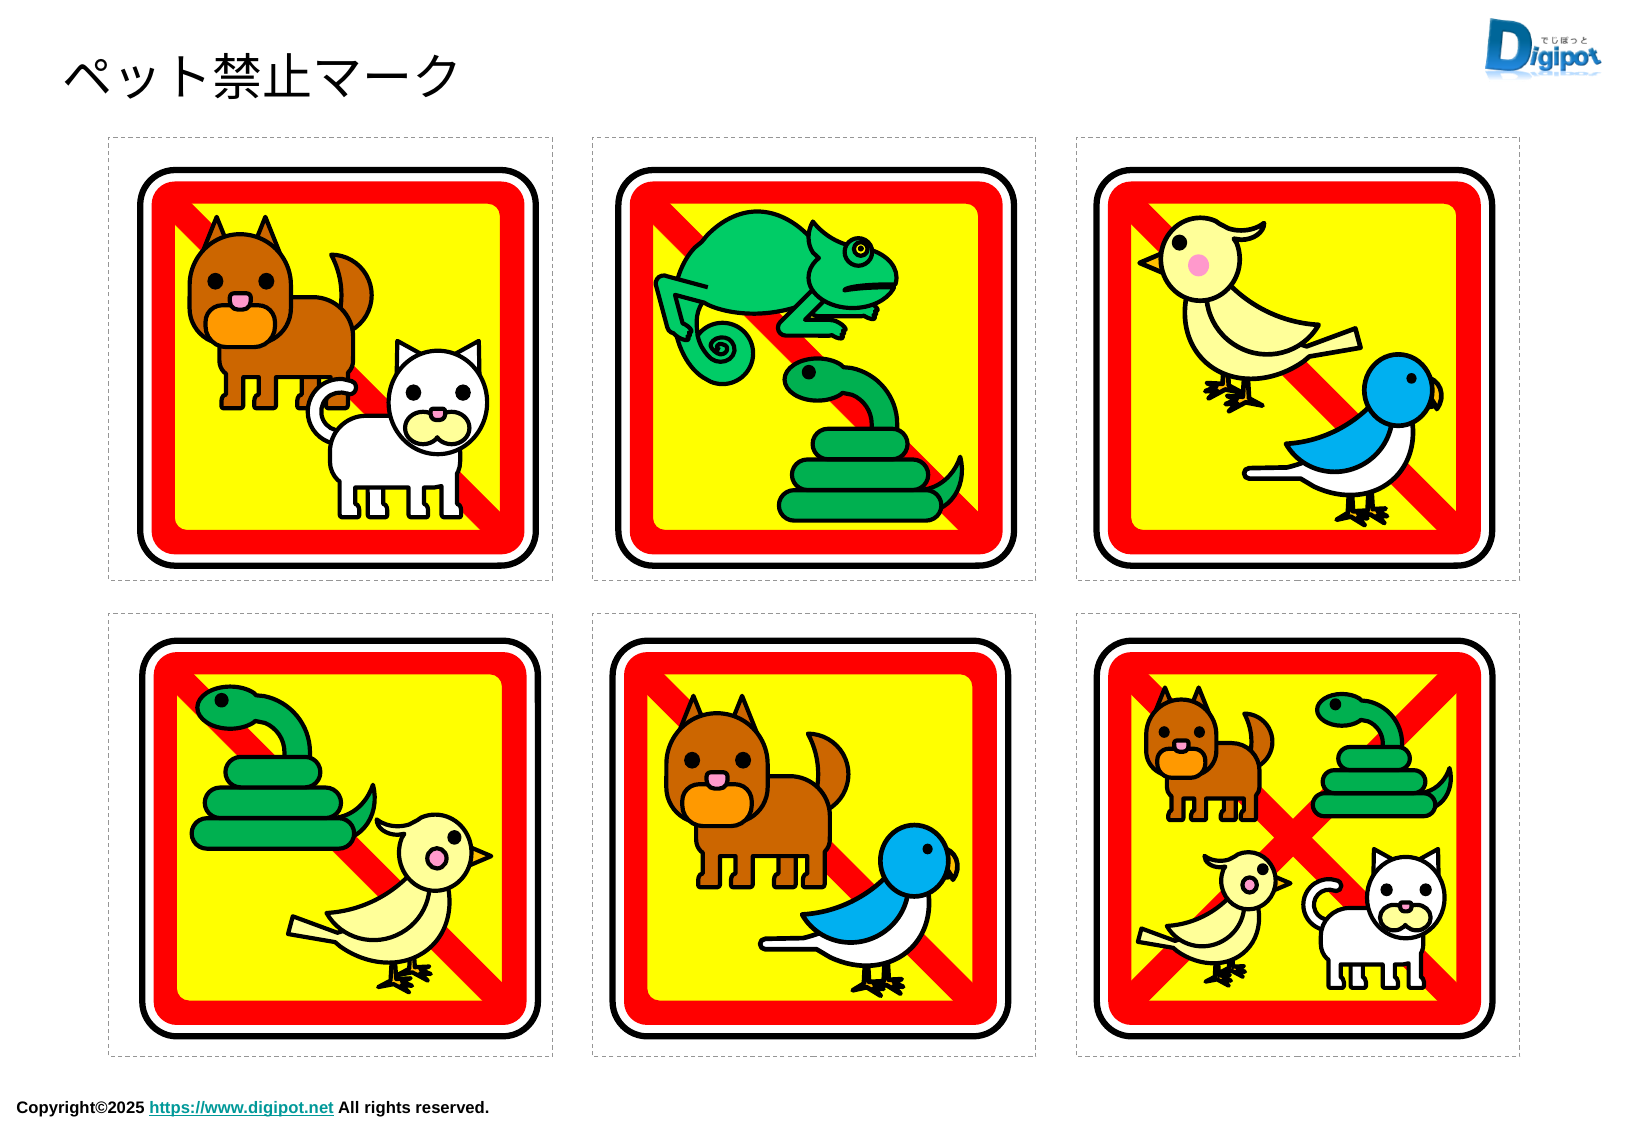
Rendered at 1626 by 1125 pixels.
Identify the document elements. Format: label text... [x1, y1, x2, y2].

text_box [612, 640, 1009, 1037]
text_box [1096, 640, 1493, 1037]
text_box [618, 169, 1015, 566]
picture [1485, 18, 1602, 82]
text_box ペット禁止マーク [47, 38, 478, 113]
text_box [141, 640, 539, 1037]
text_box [139, 169, 537, 566]
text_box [1096, 169, 1493, 566]
